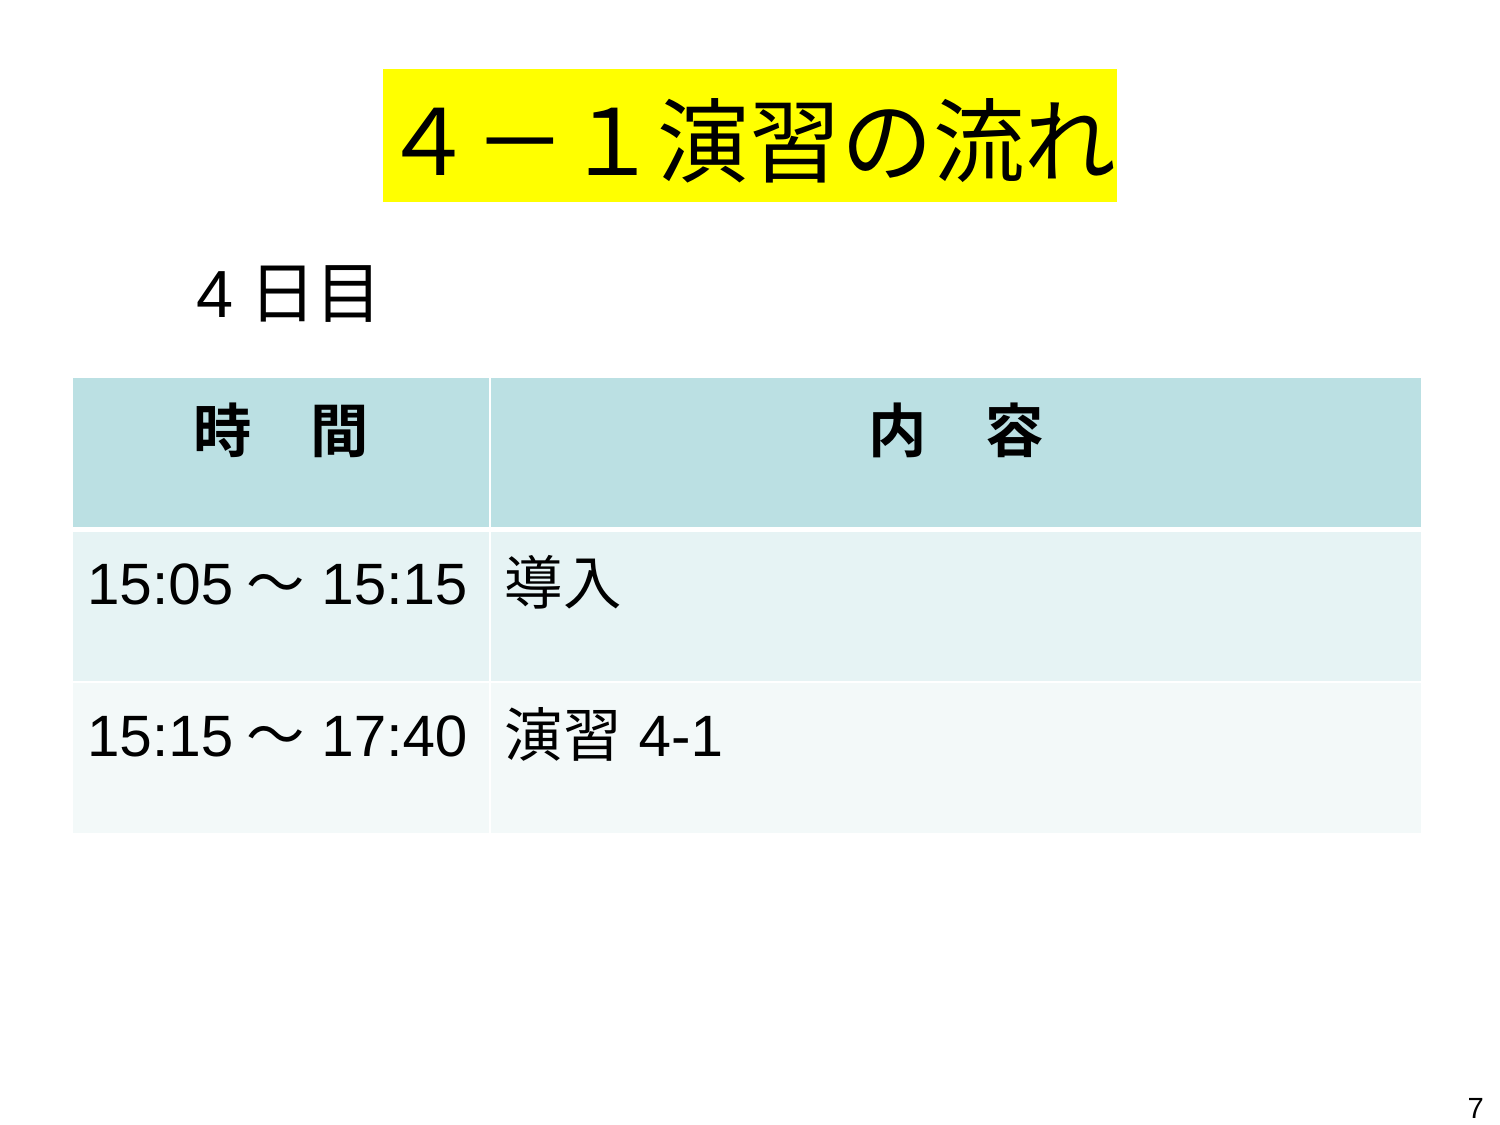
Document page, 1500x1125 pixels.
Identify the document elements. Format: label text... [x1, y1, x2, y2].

table_cell 演習4-1 [491, 683, 1421, 833]
text_box 4日目 [98, 230, 480, 352]
table_header 内 容 [491, 378, 1421, 527]
title ４－１演習の流れ [75, 45, 1425, 233]
slide_number 7 [1148, 1081, 1499, 1125]
table_cell 15:05～15:15 [73, 532, 489, 681]
table_header 時 間 [73, 378, 489, 527]
table_cell 15:15～17:40 [73, 683, 489, 833]
table_cell 導入 [491, 532, 1421, 681]
